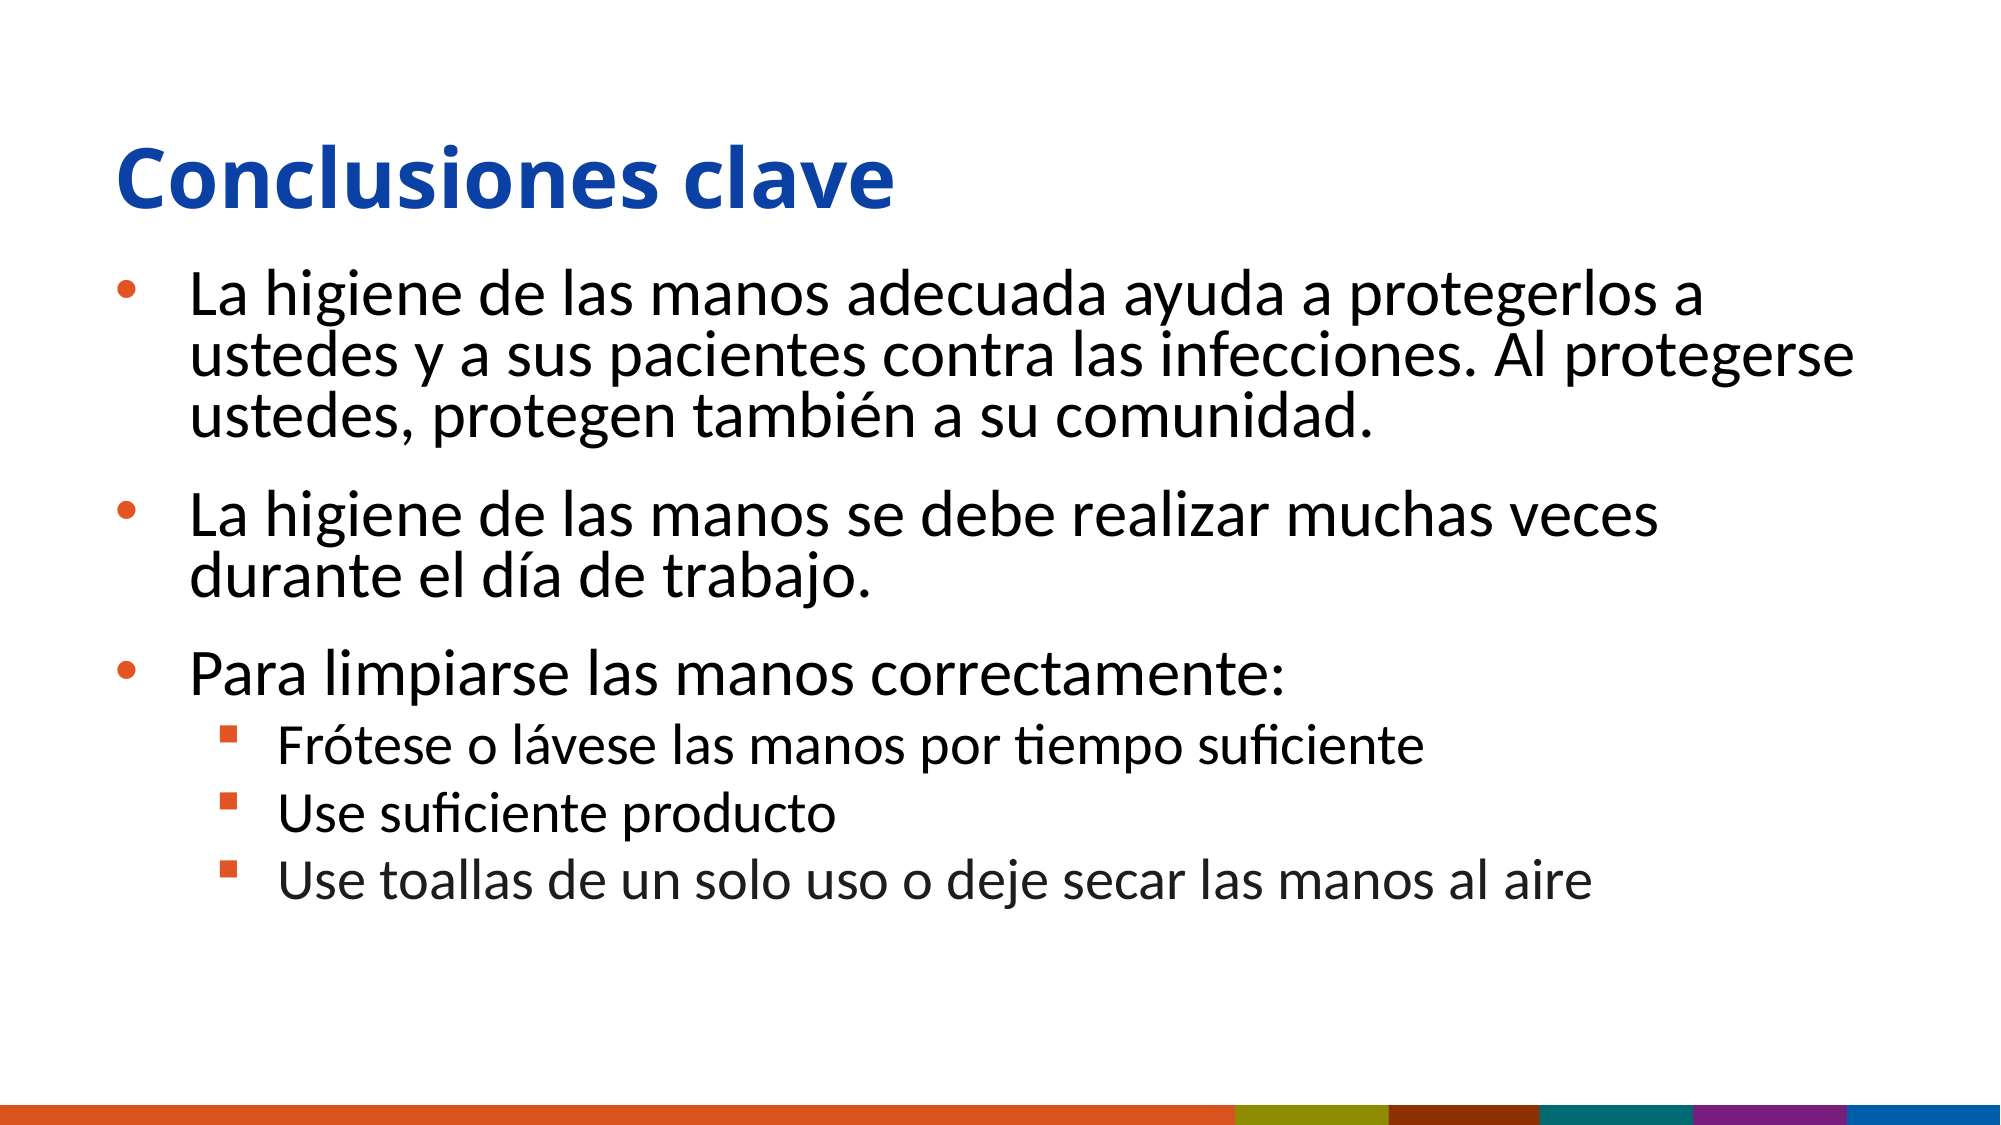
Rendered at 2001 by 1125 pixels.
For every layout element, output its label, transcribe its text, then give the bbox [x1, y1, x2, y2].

picture [0, 1105, 2000, 1125]
list La higiene de las manos adecuada ayuda a protegerlos a ustedes y a sus pacientes contra las infecciones. Al protegerse ustedes, protegen también a su comunidad. La higiene de las manos se debe realizar muchas veces durante el día de trabajo. Para limpiarse las manos correctamente: Frótese o lávese las manos por tiempo suficiente Use suficiente producto Use toallas de un solo uso o deje secar las manos al aire [99, 260, 1900, 985]
title Conclusiones clave [99, 45, 1900, 233]
